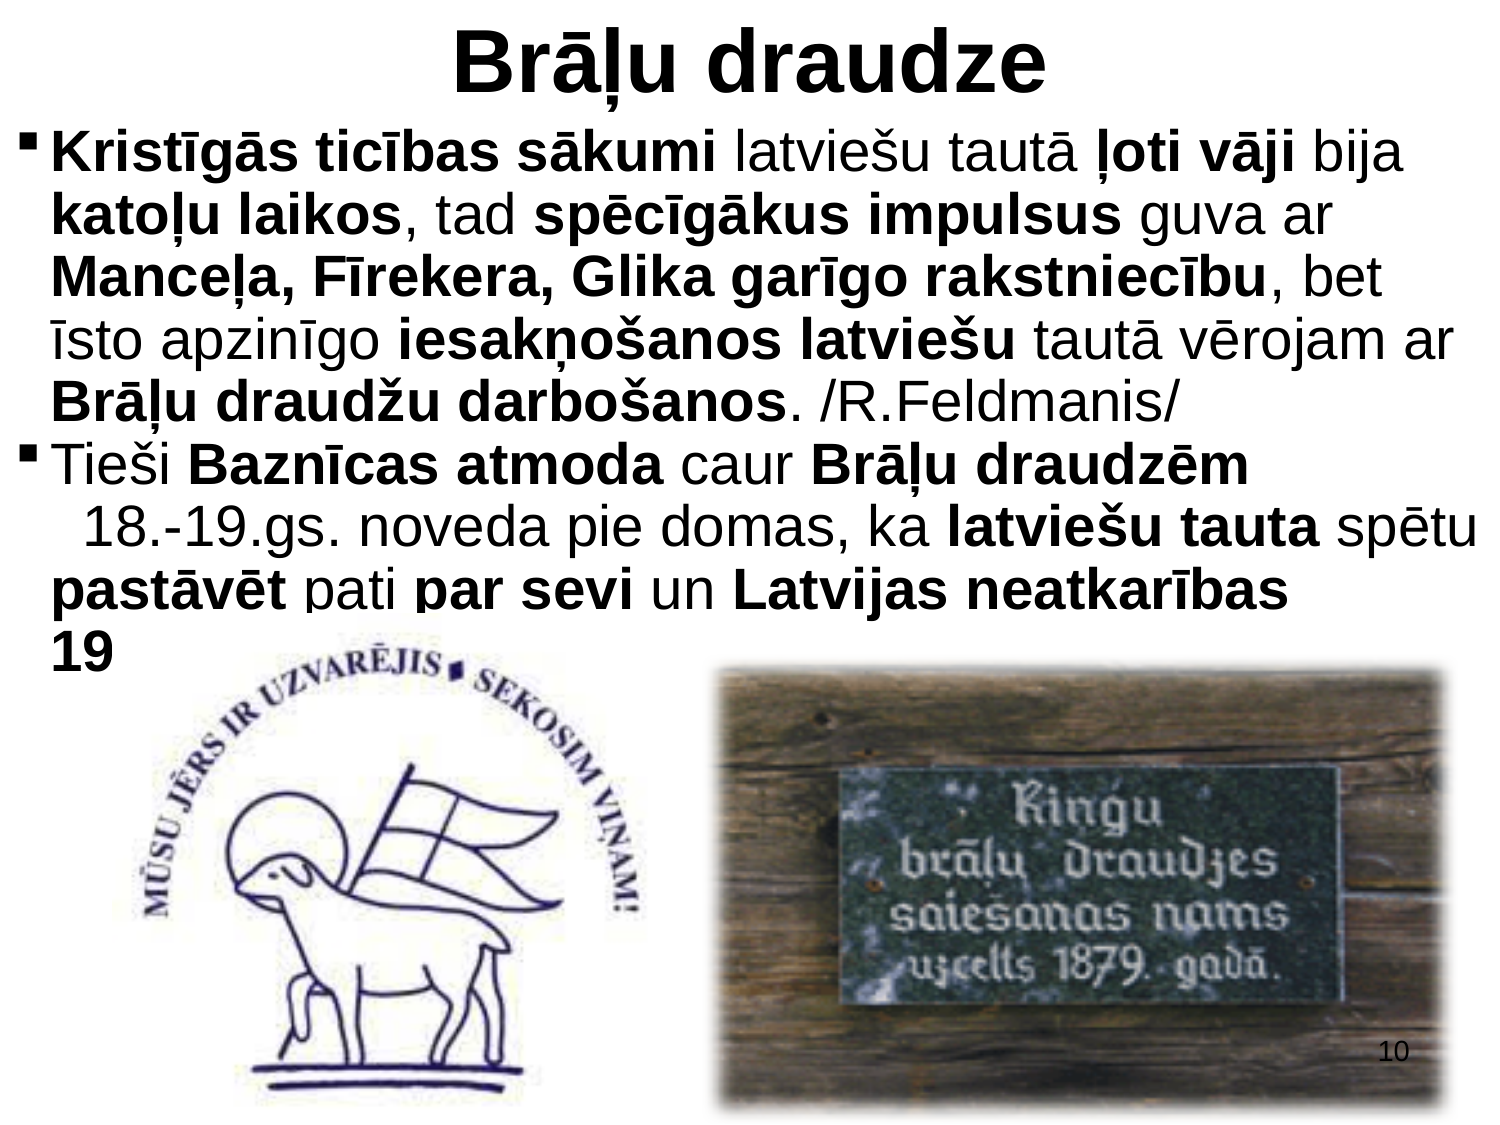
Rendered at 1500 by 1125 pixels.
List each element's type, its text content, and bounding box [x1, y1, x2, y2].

title Brāļu draudze [0, 0, 1500, 113]
picture [111, 613, 668, 1125]
picture [702, 654, 1459, 1125]
text_box Kristīgās ticības sākumi latviešu tautā ļoti vāji bija katoļu laikos, tad spēcīgākus impulsus guva ar Manceļa, Fīrekera, Glika garīgo rakstniecību, bet īsto apzinīgo iesakņošanos latviešu tautā vērojam ar Brāļu draudžu darbošanos. /R.Feldmanis/ Tieši Baznīcas atmoda caur Brāļu draudzēm 18.-19.gs. noveda pie domas, ka latviešu tauta spētu pastāvēt pati par sevi un Latvijas neatkarības 1918.g. [0, 113, 1500, 691]
